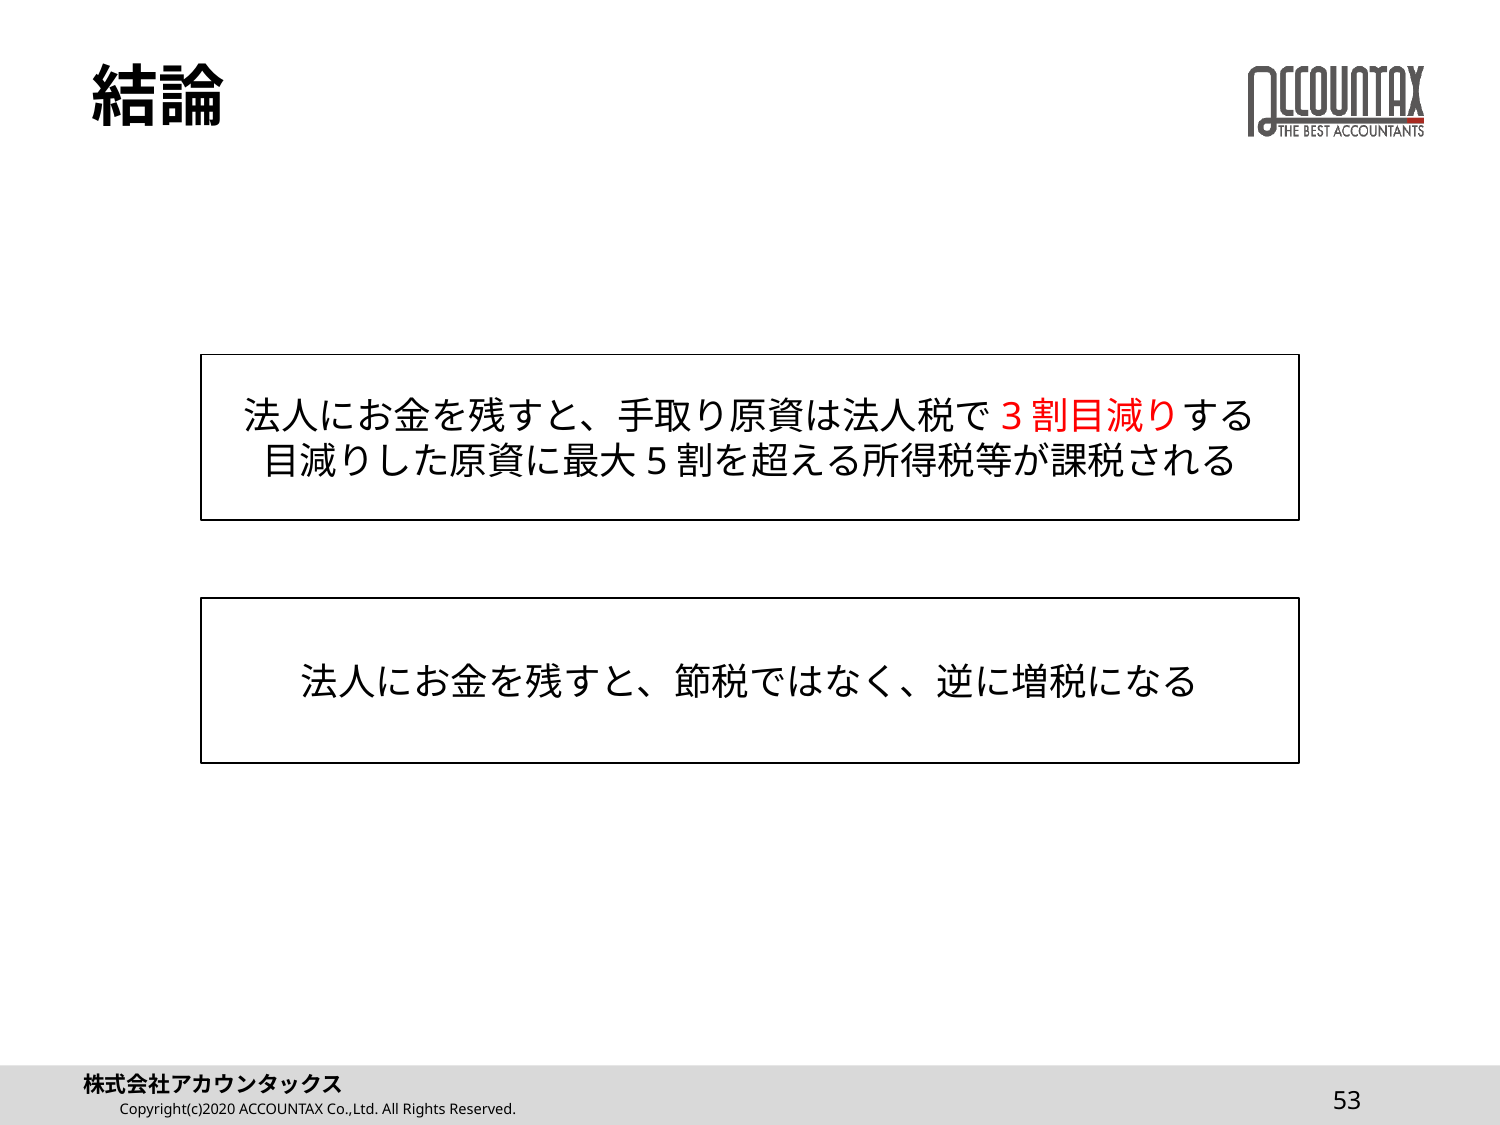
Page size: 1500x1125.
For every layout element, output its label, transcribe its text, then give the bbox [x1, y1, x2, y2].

text_box 法人にお金を残すと、手取り原資は法人税で3割目減りする 目減りした原資に最大5割を超える所得税等が課税される [200, 354, 1300, 520]
picture [1353, 66, 1424, 137]
slide_number 53 [1269, 1077, 1425, 1125]
title 結論 [76, 31, 1353, 157]
text_box 法人にお金を残すと、節税ではなく、逆に増税になる [200, 597, 1300, 764]
